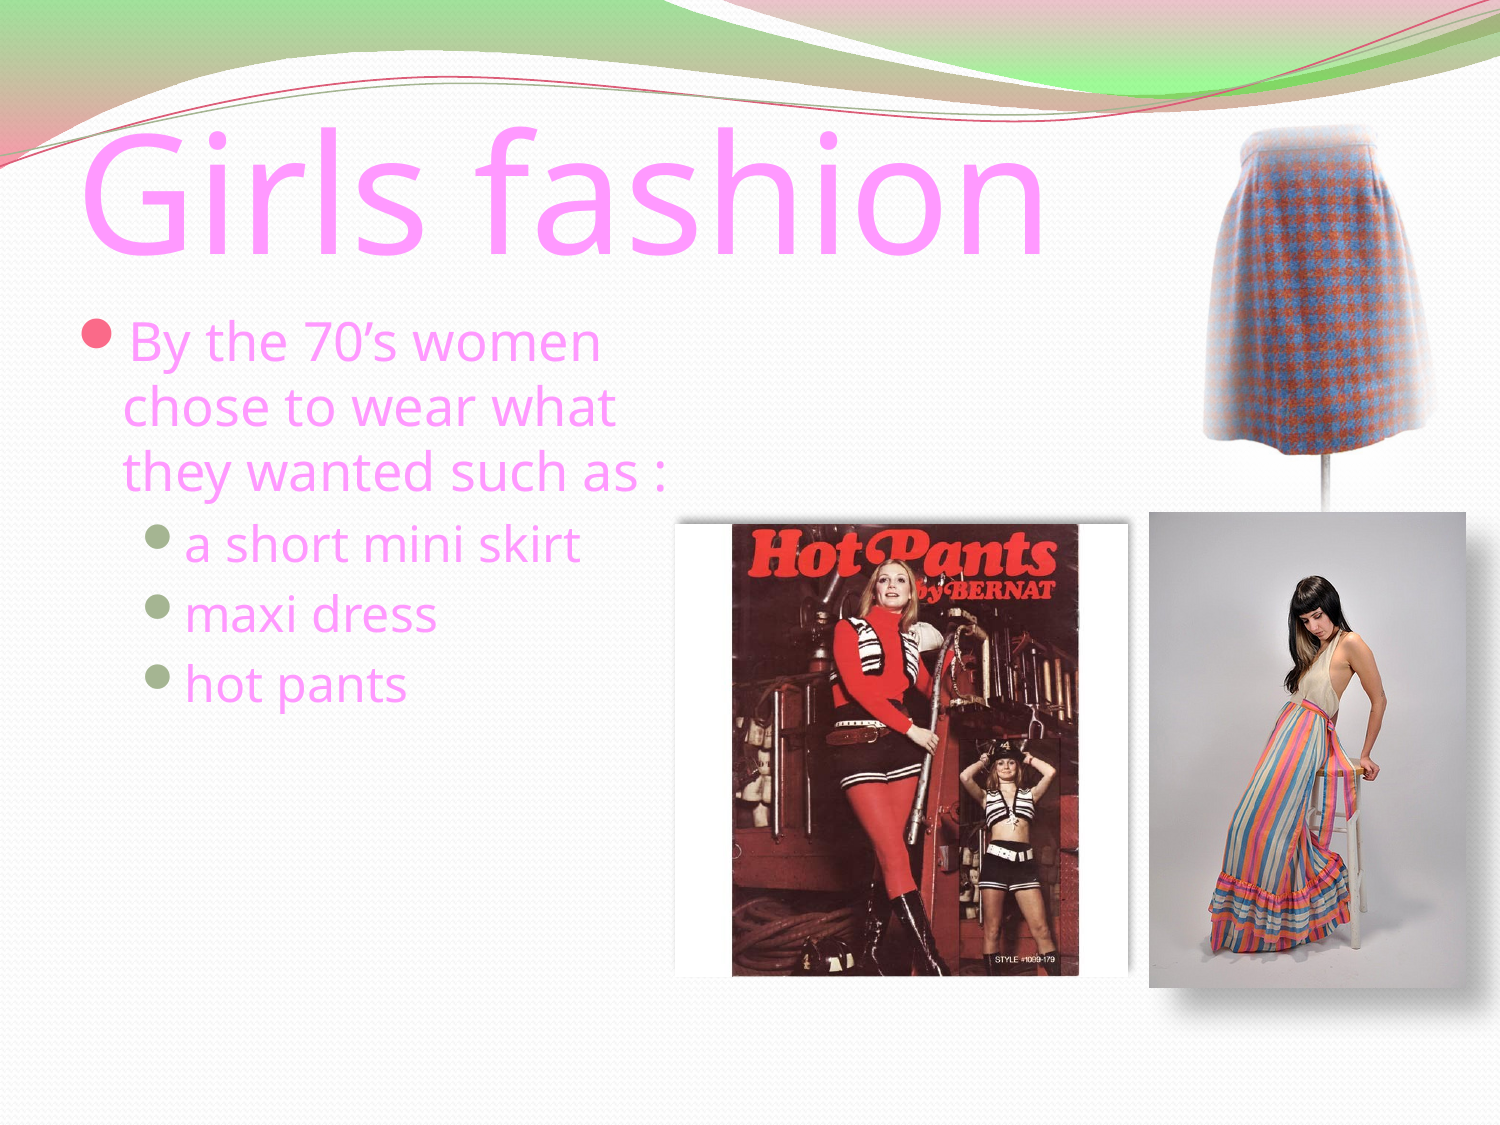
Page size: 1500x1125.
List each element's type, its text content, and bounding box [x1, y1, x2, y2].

picture [1149, 99, 1466, 988]
title Girls fashion [75, 45, 1425, 288]
picture [674, 524, 1128, 978]
list By the 70’s women chose to wear what they wanted such as : a short mini skirt maxi dress hot pants [62, 299, 750, 1043]
